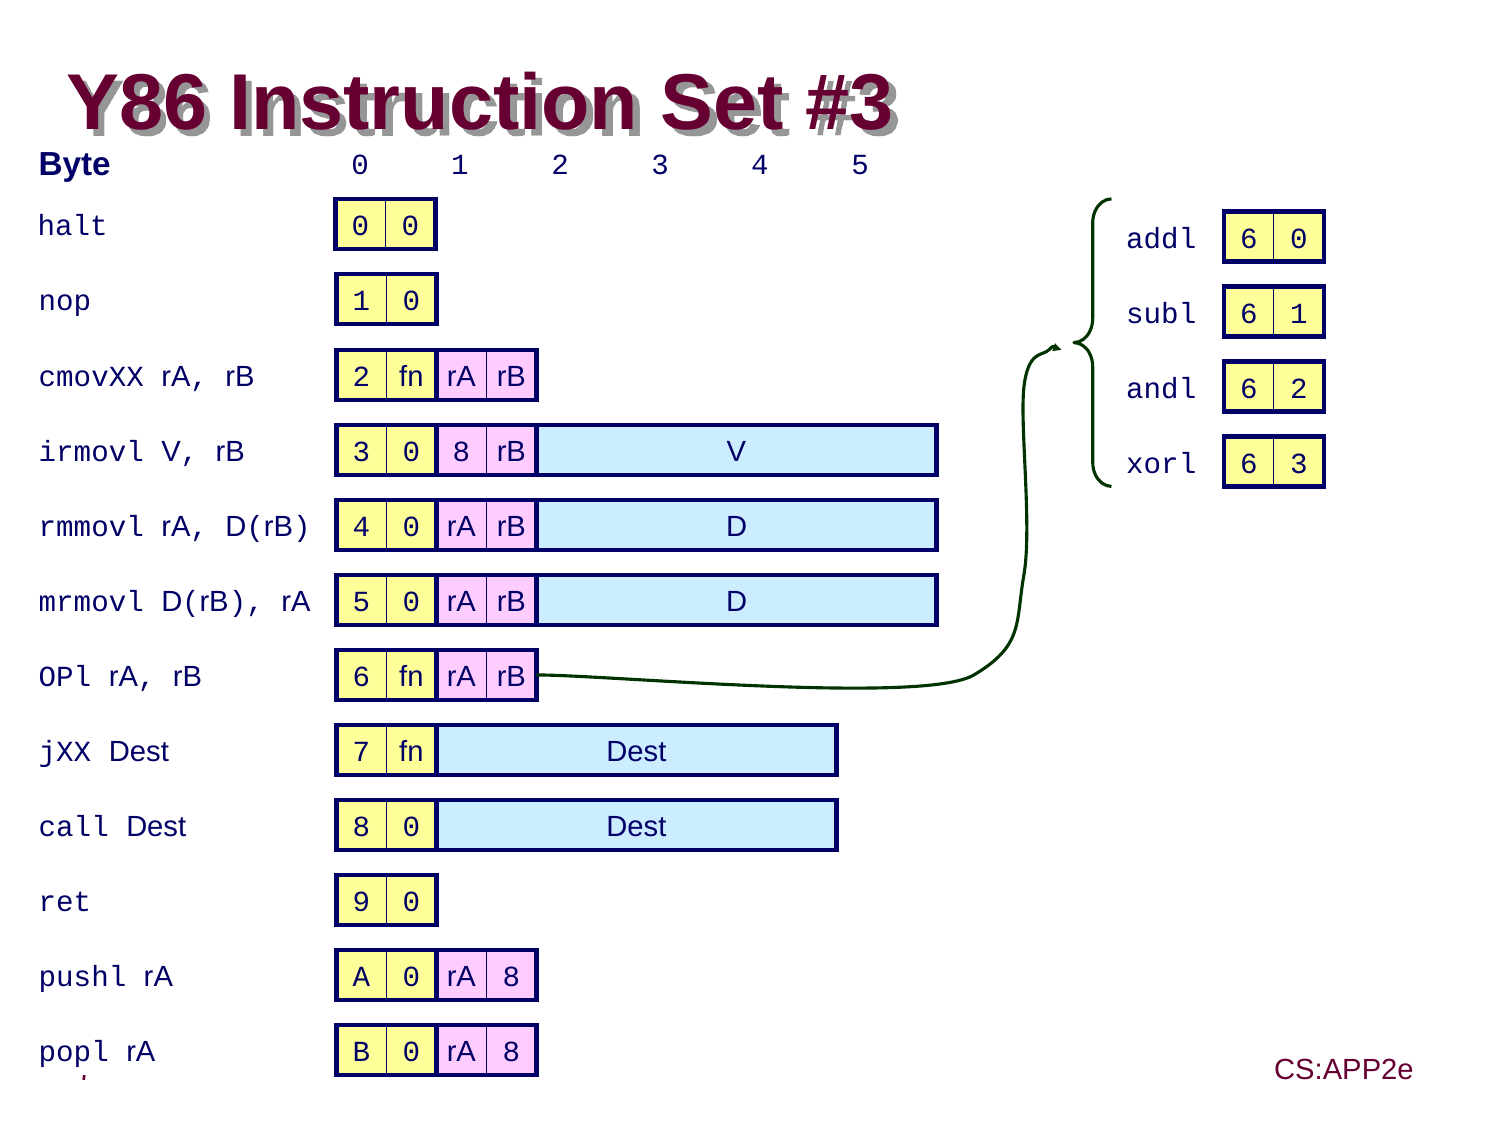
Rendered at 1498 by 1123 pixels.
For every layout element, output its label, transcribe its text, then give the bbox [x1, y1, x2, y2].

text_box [23, 1024, 537, 1076]
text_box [23, 724, 837, 776]
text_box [23, 799, 837, 851]
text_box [23, 349, 537, 401]
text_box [23, 424, 937, 476]
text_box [23, 137, 937, 188]
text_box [23, 273, 437, 325]
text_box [1073, 198, 1425, 487]
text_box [22, 198, 436, 250]
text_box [23, 949, 537, 1001]
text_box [23, 874, 437, 926]
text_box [23, 499, 937, 551]
title Y86 Instruction Set #3 [66, 40, 1495, 169]
text_box [542, 343, 1062, 689]
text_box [23, 649, 537, 701]
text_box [23, 574, 937, 626]
